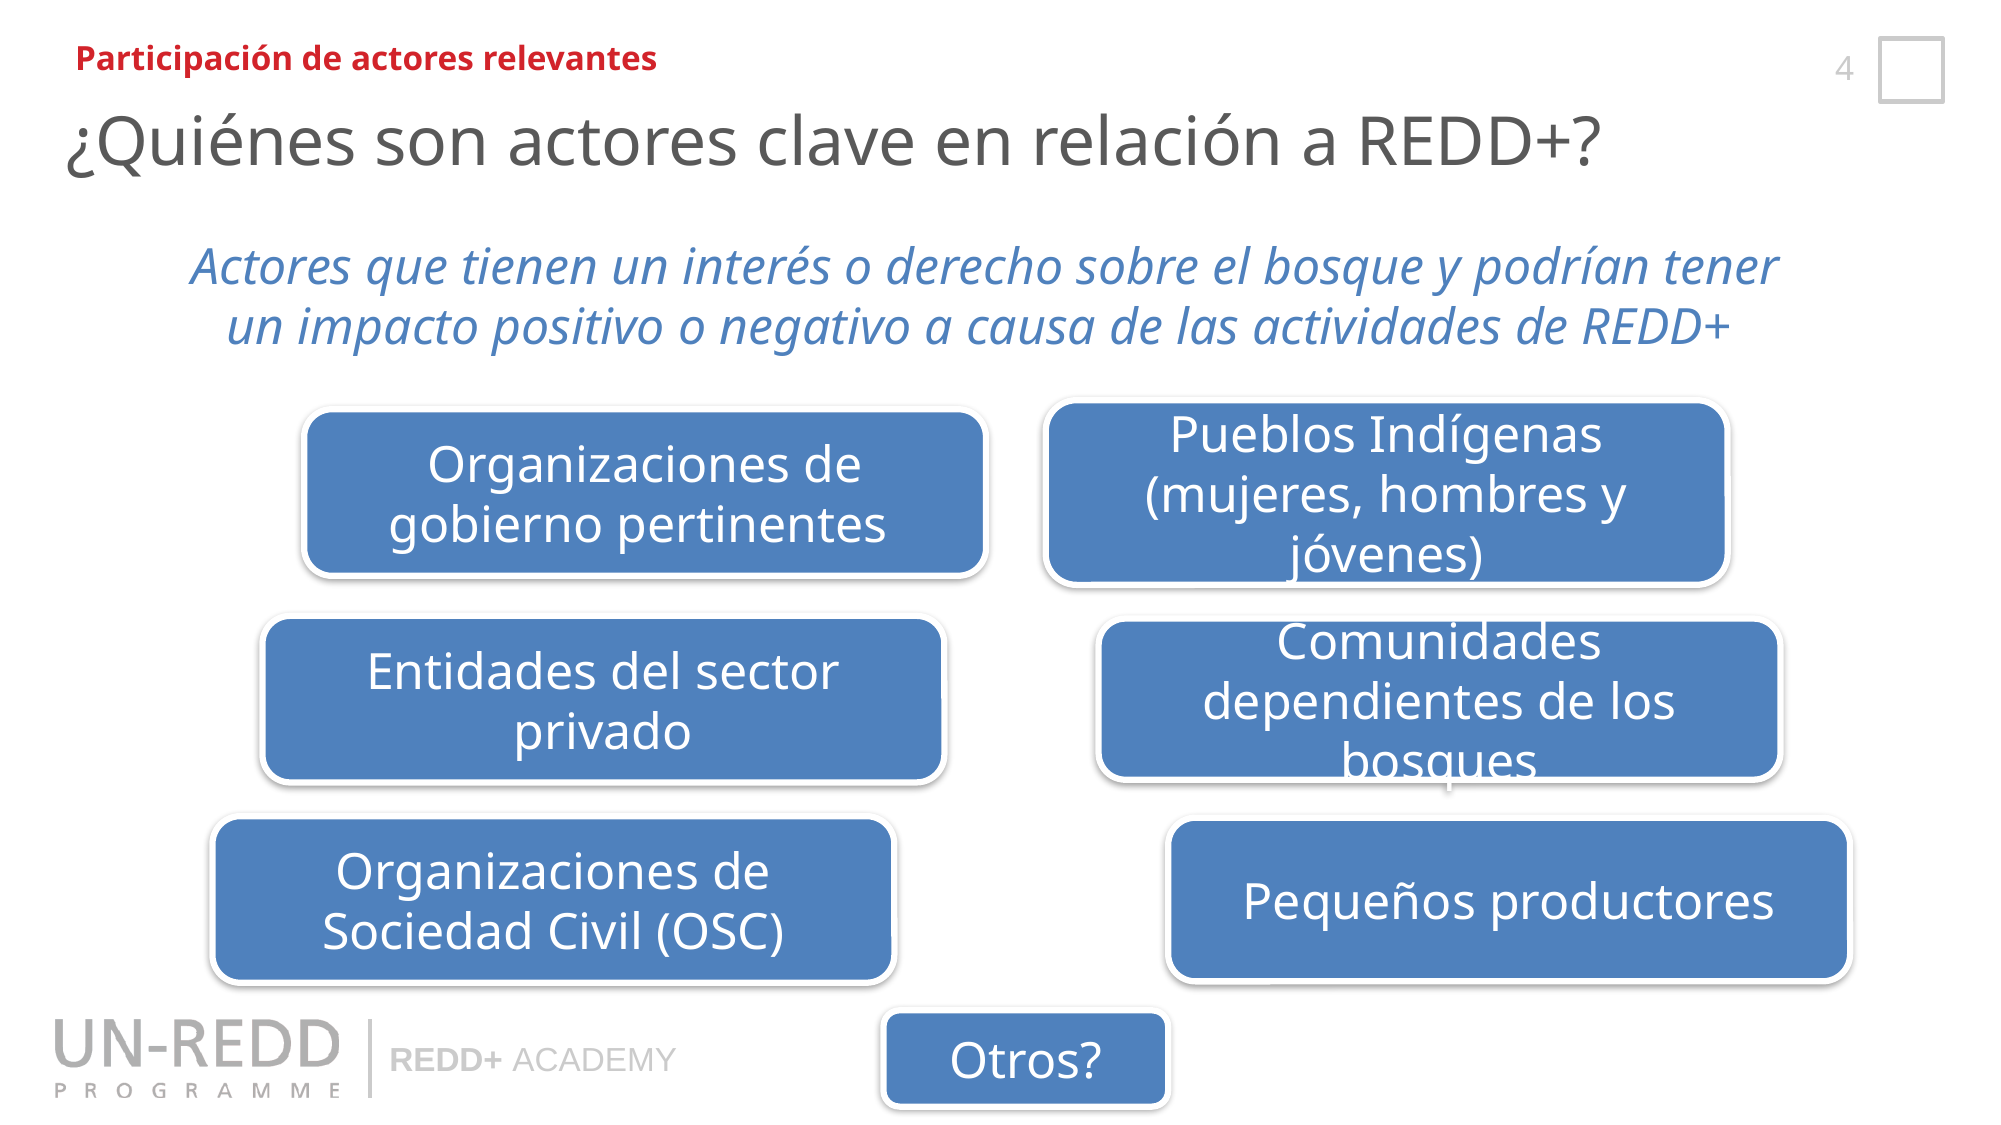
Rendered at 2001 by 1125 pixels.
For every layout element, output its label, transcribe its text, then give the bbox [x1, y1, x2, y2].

text_box Organizaciones de Sociedad Civil (OSC) [209, 813, 898, 986]
text_box Pequeños productores [1165, 814, 1854, 985]
picture [55, 1019, 339, 1098]
text_box Entidades del sector privado [259, 612, 948, 786]
text_box Participación de actores relevantes [55, 27, 733, 90]
text_box Otros? [880, 1007, 1172, 1110]
text_box Actores que tienen un interés o derecho sobre el bosque y podrían tener un impacto positivo o negativo a causa de las actividades de REDD+ [158, 227, 1814, 363]
list ¿Quiénes son actores clave en relación a REDD+? [51, 90, 1839, 248]
text_box Pueblos Indígenas (mujeres, hombres y jóvenes) [1042, 397, 1731, 589]
text_box Organizaciones de gobierno pertinentes [301, 406, 990, 579]
text_box Comunidades dependientes de los bosques [1095, 615, 1784, 783]
